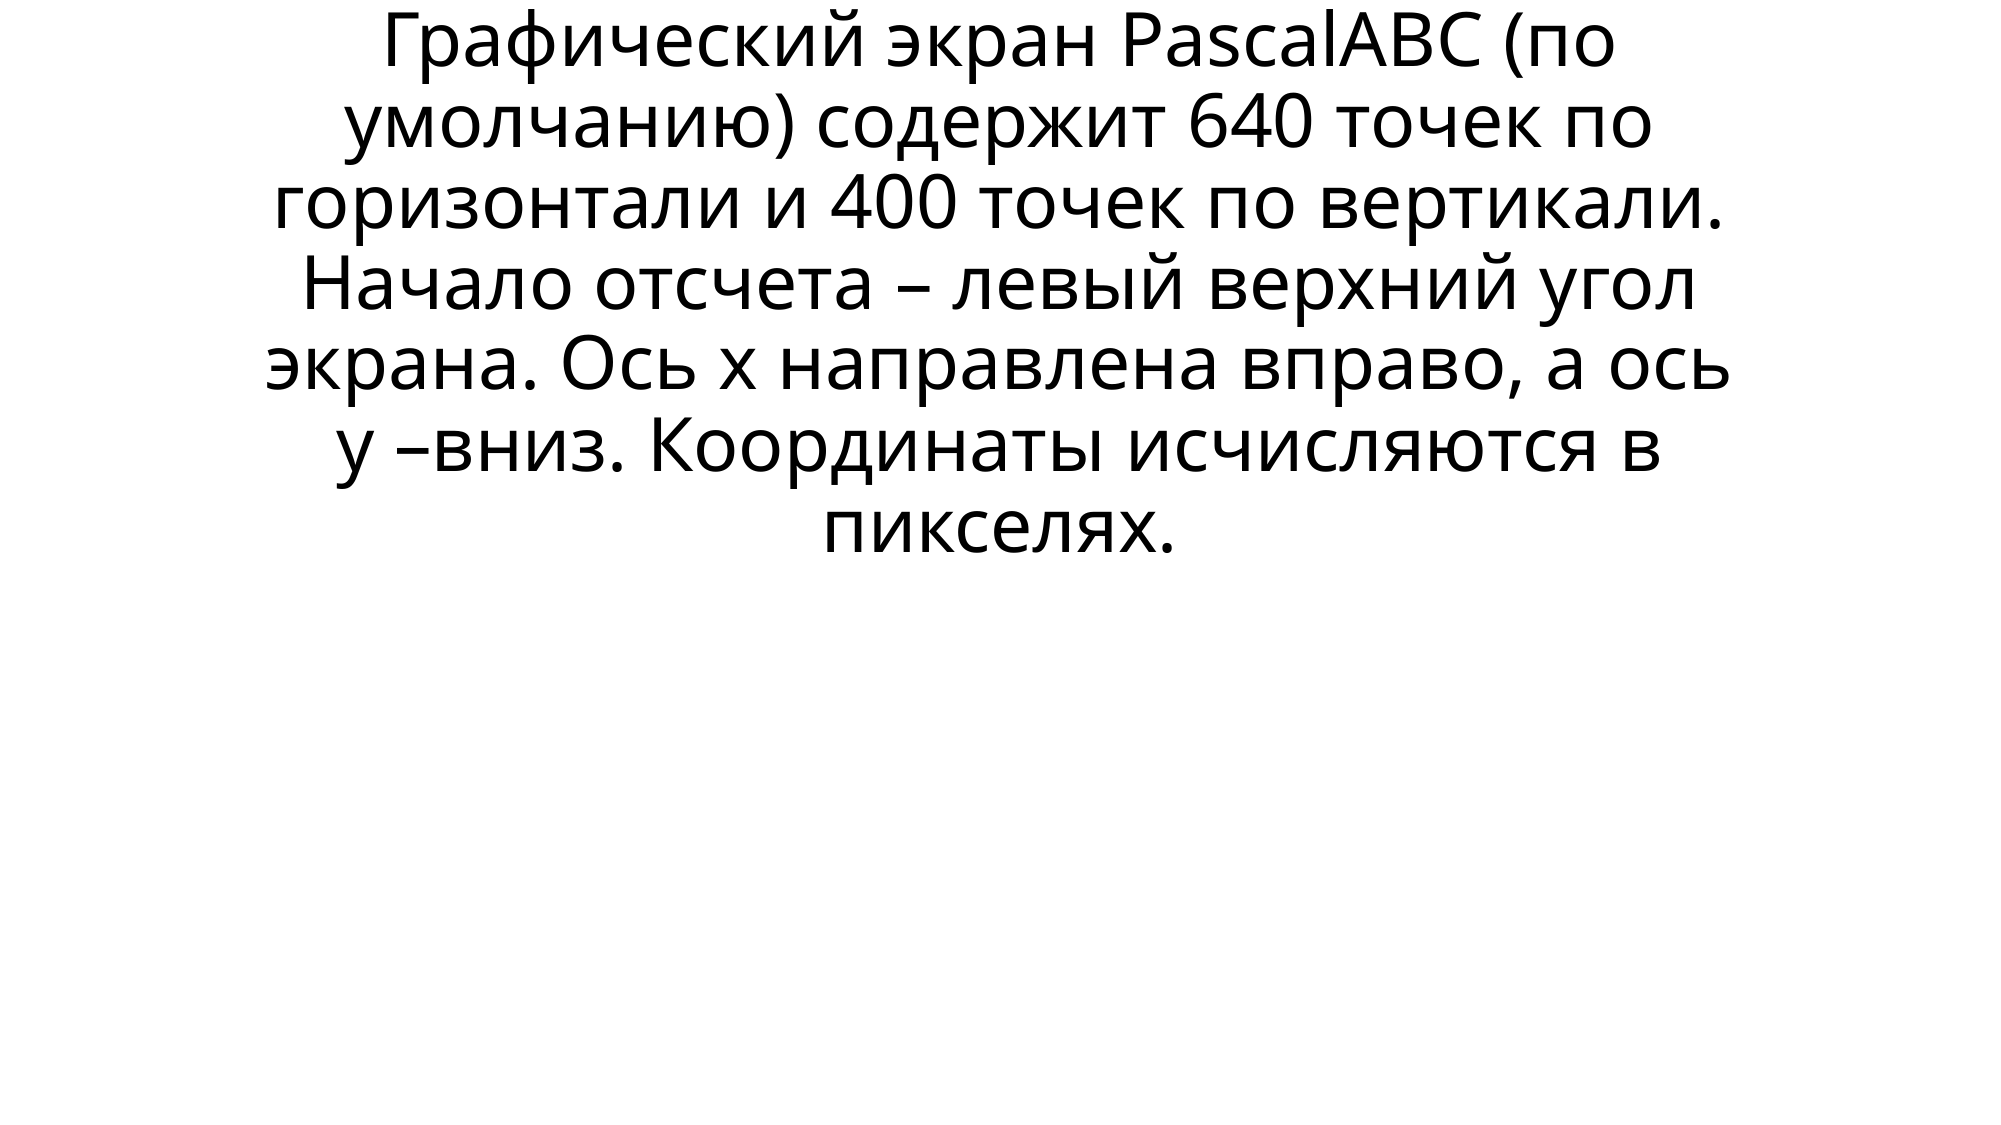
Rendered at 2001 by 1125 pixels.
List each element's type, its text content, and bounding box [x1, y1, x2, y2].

title Графический экран PascalABC (по умолчанию) содержит 640 точек по горизонтали и 400 точек по вертикали. Начало отсчета – левый верхний угол экрана. Ось x направлена вправо, а ось y –вниз. Координаты исчисляются в пикселях. [249, 184, 1750, 576]
